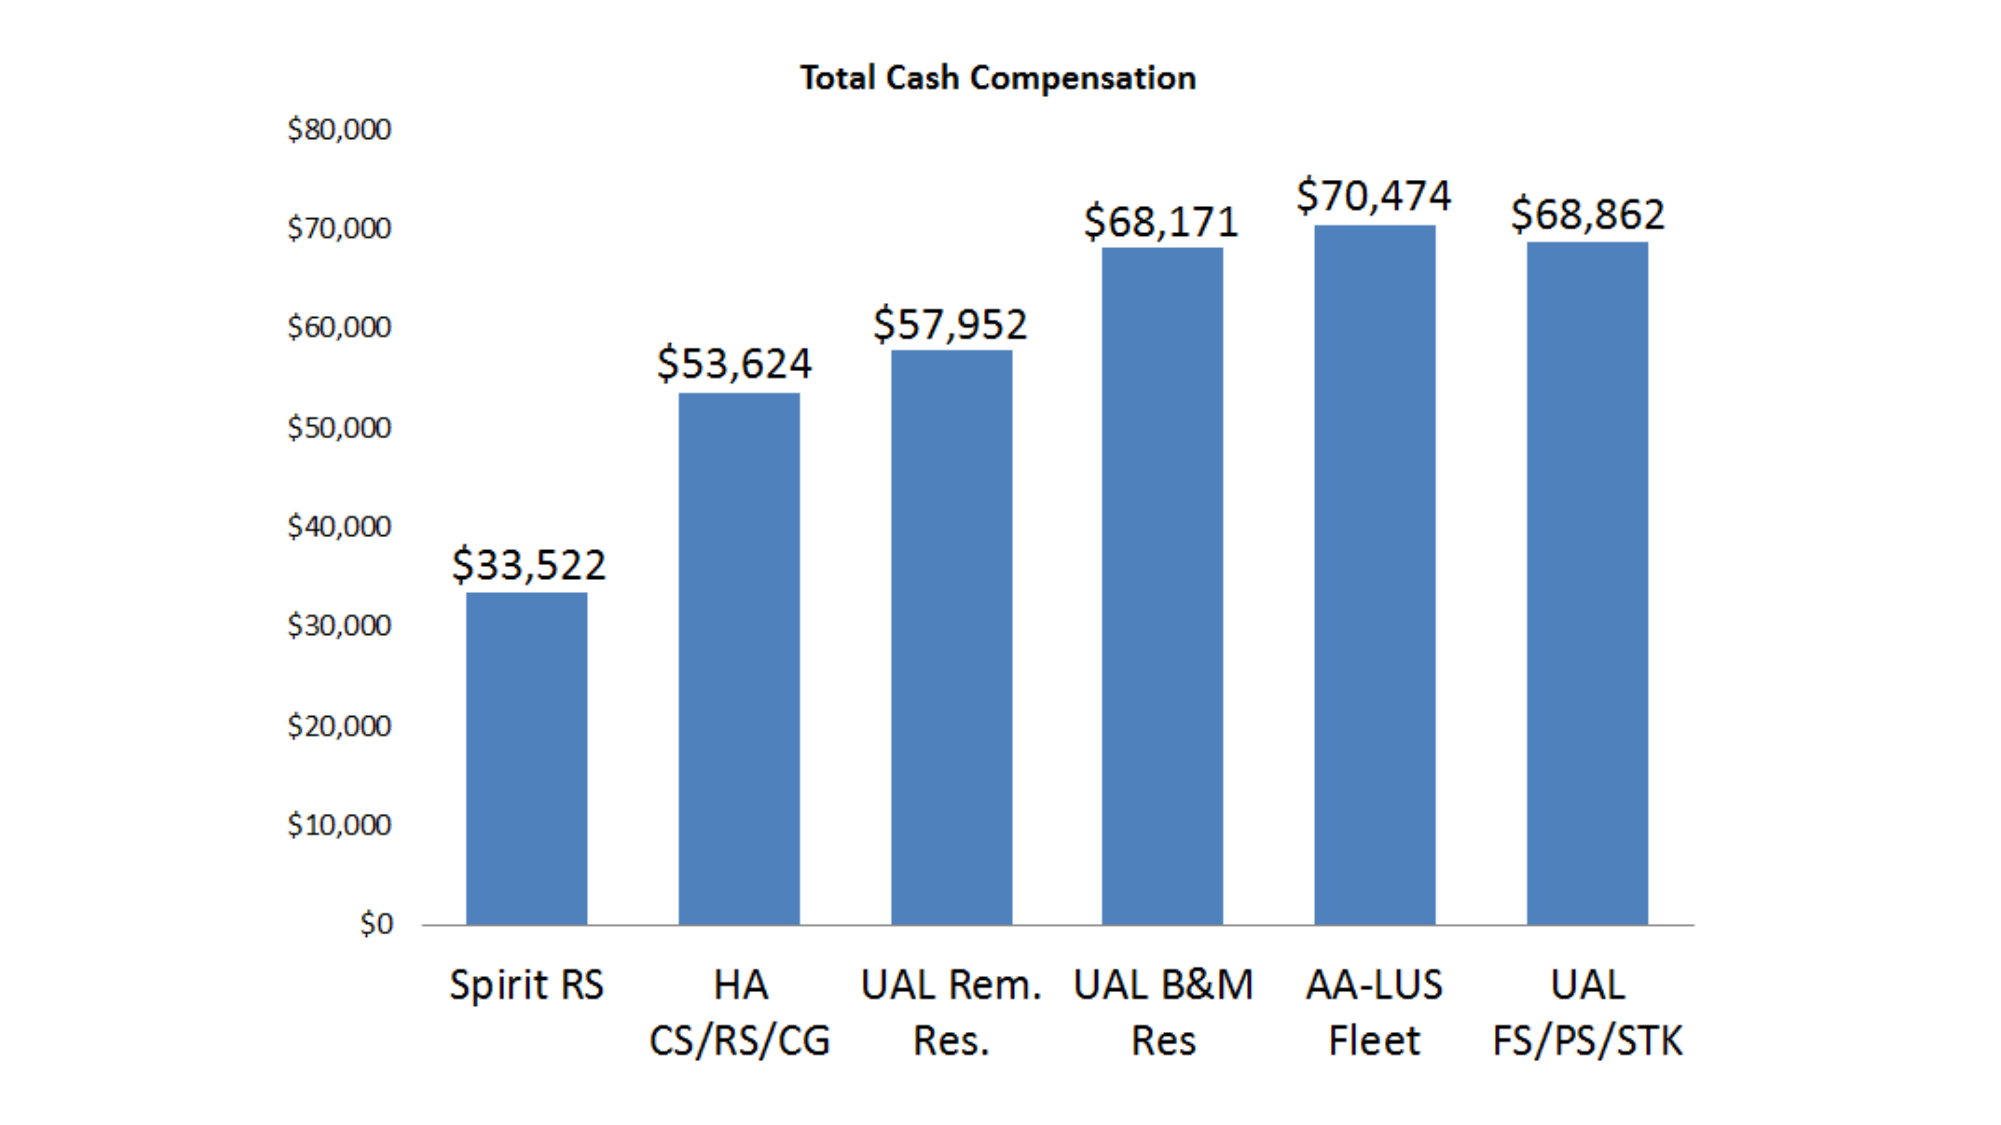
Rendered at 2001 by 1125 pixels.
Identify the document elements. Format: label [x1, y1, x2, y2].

picture [284, 41, 1714, 1074]
